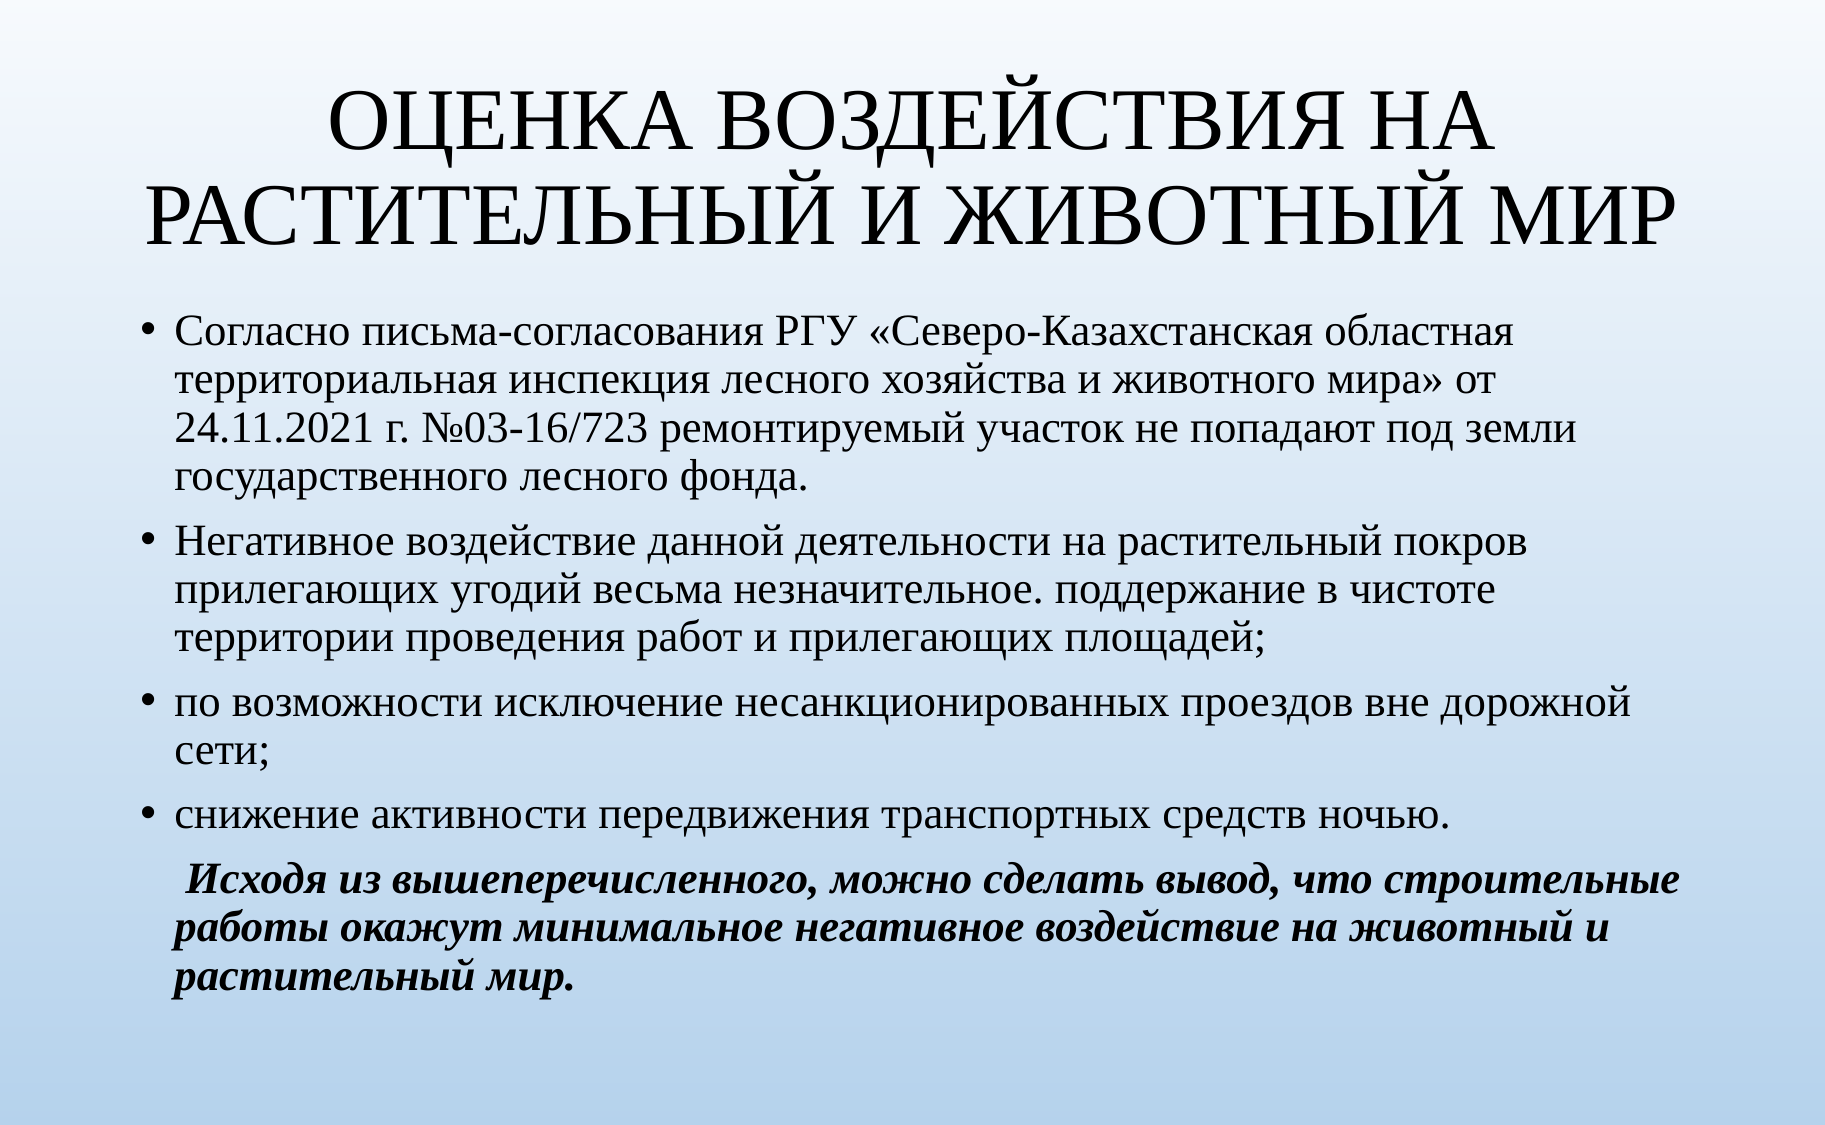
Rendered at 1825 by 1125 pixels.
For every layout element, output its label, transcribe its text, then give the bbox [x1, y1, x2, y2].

title ОЦЕНКА ВОЗДЕЙСТВИЯ НА РАСТИТЕЛЬНЫЙ И ЖИВОТНЫЙ МИР [125, 59, 1700, 278]
list Cогласно письма-согласования РГУ «Северо-Казахстанская областная территориальная инспекция лесного хозяйства и животного мира» от 24.11.2021 г. №03-16/723 ремонтируемый участок не попадают под земли государственного лесного фонда. Негативное воздействие данной деятельности на растительный покров прилегающих угодий весьма незначительное. поддержание в чистоте территории проведения работ и прилегающих площадей; по возможности исключение несанкционированных проездов вне дорожной сети; снижение активности передвижения транспортных средств ночью. Исходя из вышеперечисленного, можно сделать вывод, что строительные работы окажут минимальное негативное воздействие на животный и растительный мир. [125, 299, 1700, 1014]
